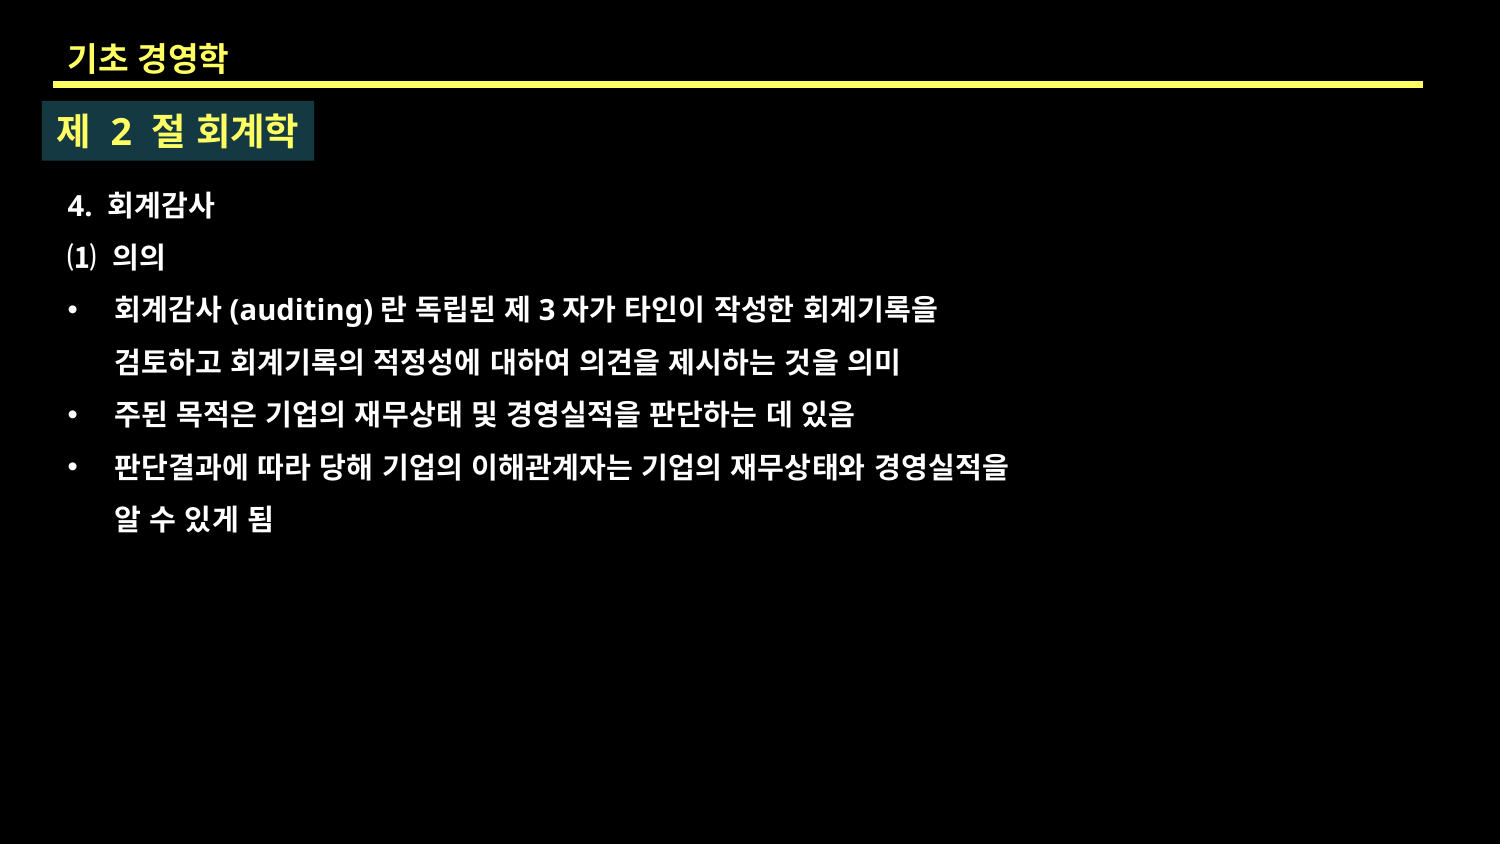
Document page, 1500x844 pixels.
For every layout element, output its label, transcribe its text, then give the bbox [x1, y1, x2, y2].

text_box 제 2 절 회계학 [41, 100, 315, 161]
text_box 4. 회계감사 ⑴ 의의 회계감사(auditing)란 독립된 제3자가 타인이 작성한 회계기록을 검토하고 회계기록의 적정성에 대하여 의견을 제시하는 것을 의미 주된 목적은 기업의 재무상태 및 경영실적을 판단하는 데 있음 판단결과에 따라 당해 기업의 이해관계자는 기업의 재무상태와 경영실적을 알 수 있게 됨 [53, 161, 1046, 544]
picture [52, 102, 97, 145]
